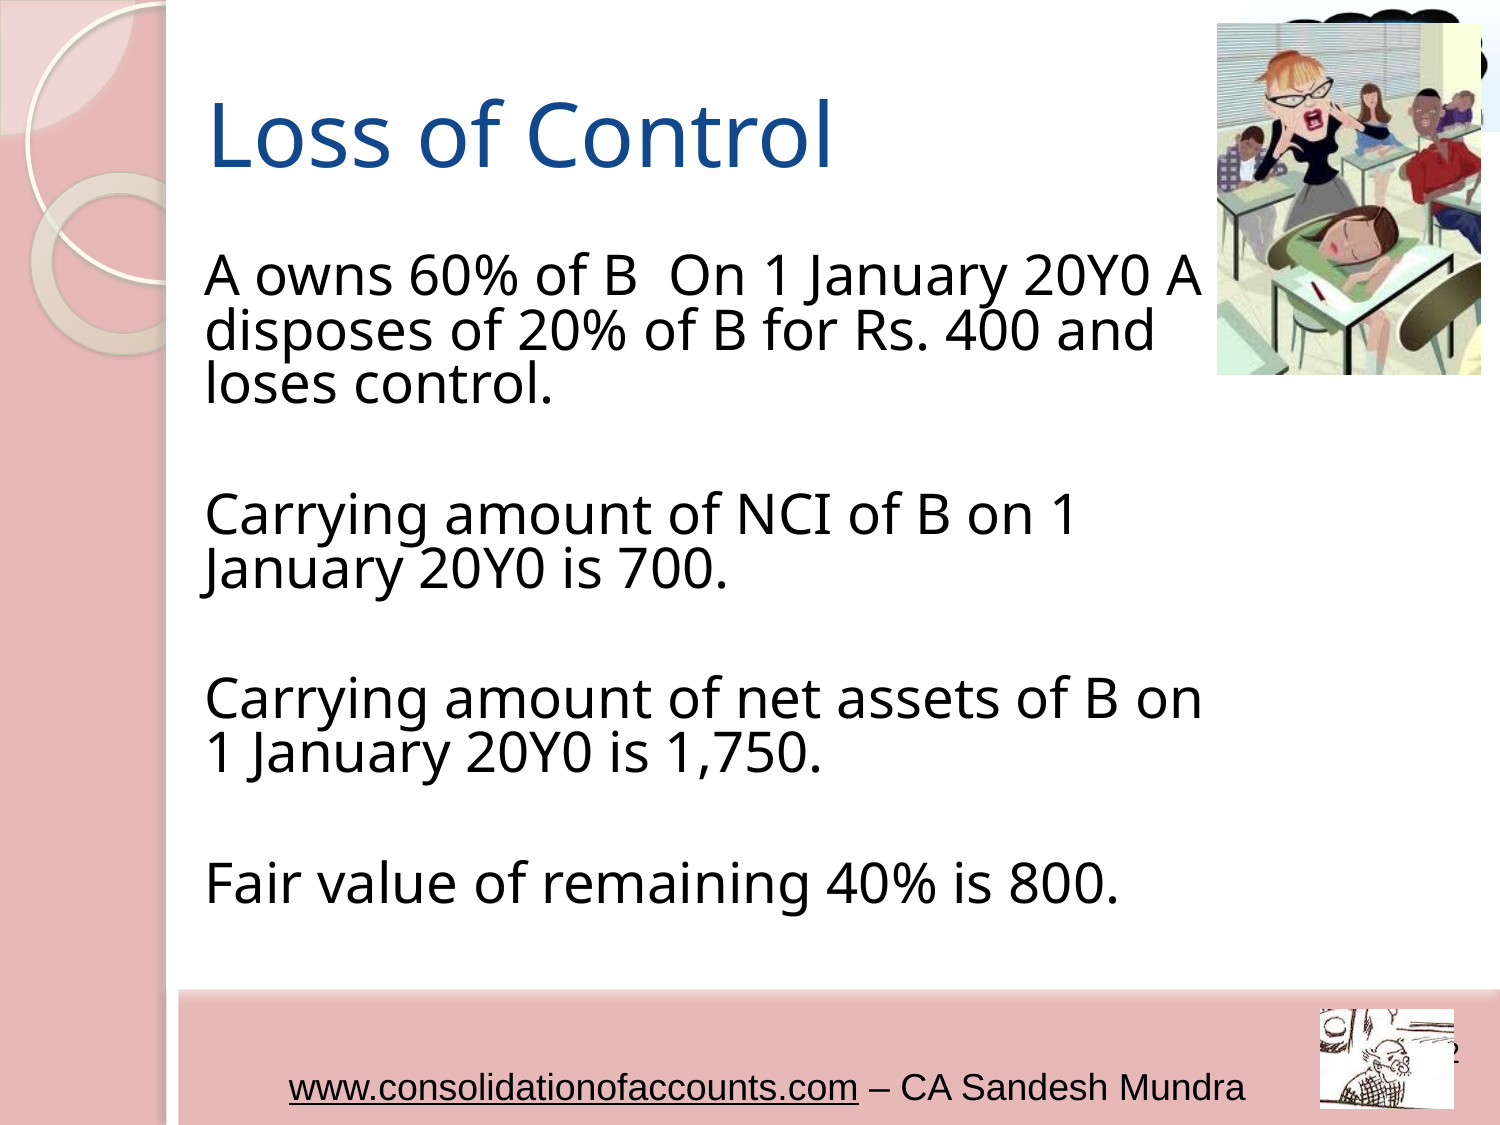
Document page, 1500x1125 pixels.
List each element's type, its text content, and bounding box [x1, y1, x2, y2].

slide_number 52 [1413, 1034, 1488, 1113]
picture [1320, 1009, 1454, 1109]
picture [1217, 0, 1500, 375]
title Loss of Control [191, 38, 1210, 226]
text_box A owns 60% of B On 1 January 20Y0 A disposes of 20% of B for Rs. 400 and loses control. Carrying amount of NCI of B on 1 January 20Y0 is 700. Carrying amount of net assets of B on 1 January 20Y0 is 1,750. Fair value of remaining 40% is 800. [189, 245, 1236, 922]
